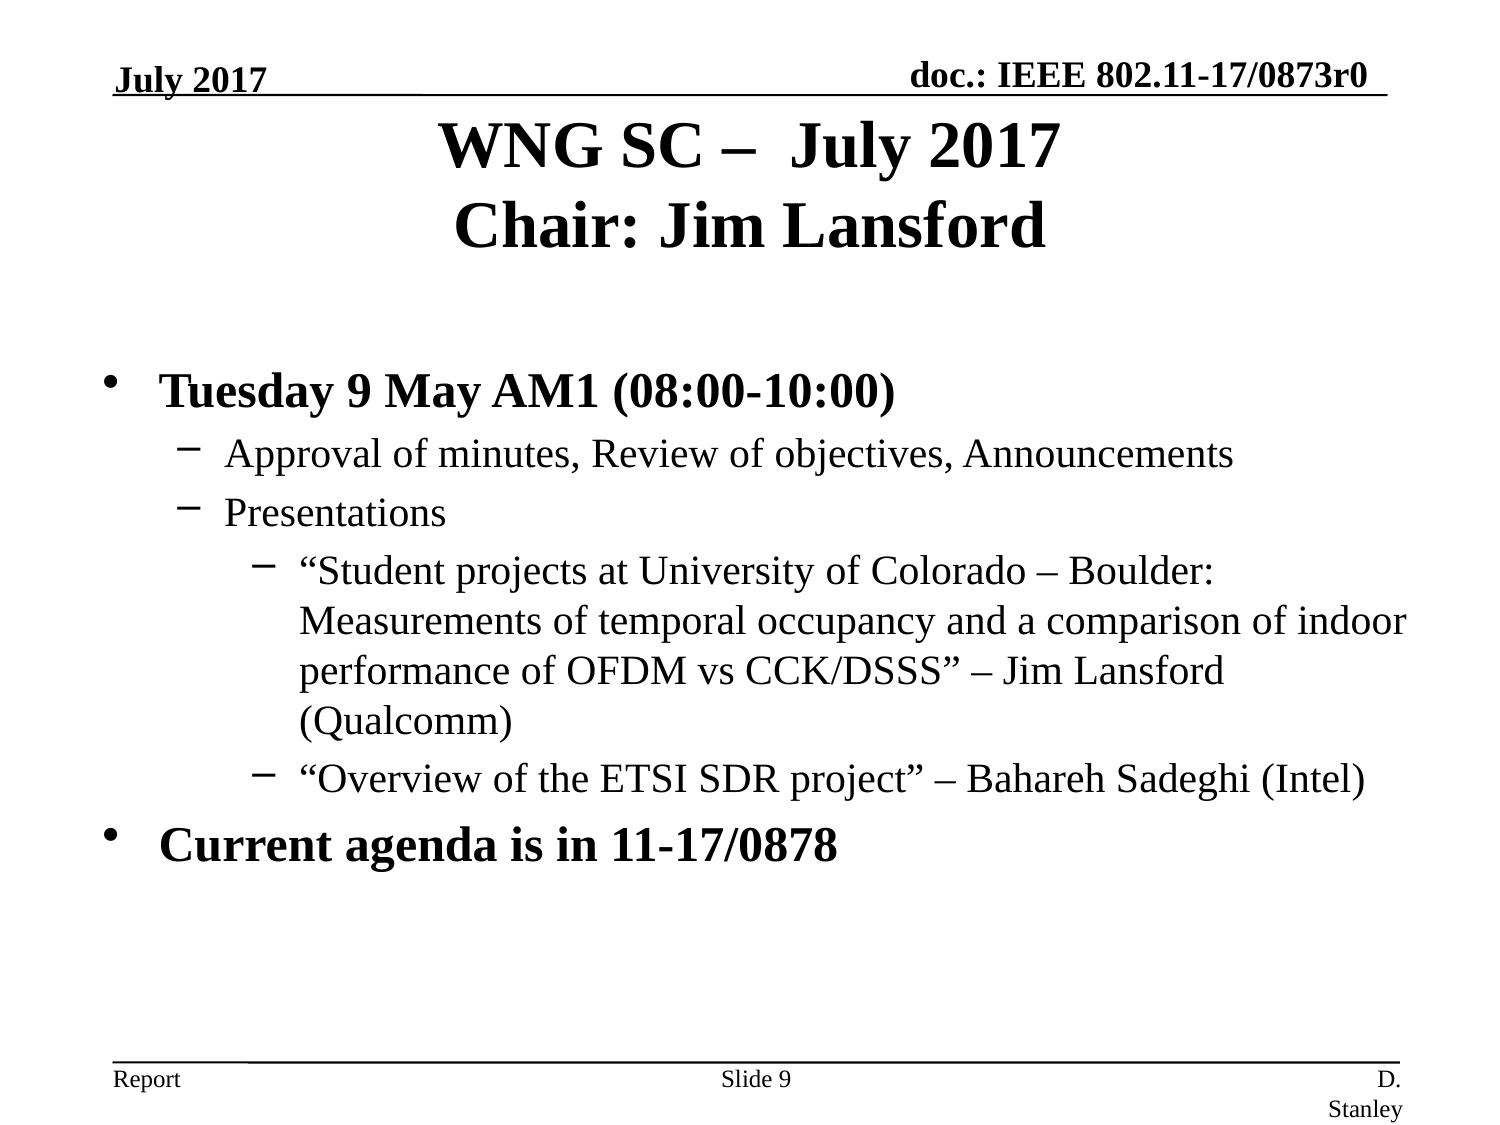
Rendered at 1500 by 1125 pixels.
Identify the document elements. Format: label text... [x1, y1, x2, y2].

slide_number Slide 9 [712, 1062, 800, 1093]
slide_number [114, 54, 309, 100]
footer D. Stanley, HP Enterprise [1325, 1062, 1402, 1093]
title WNG SC – July 2017 Chair: Jim Lansford [112, 125, 1388, 238]
text_box Tuesday 9 May AM1 (08:00-10:00) Approval of minutes, Review of objectives, Announcements Presentations “Student projects at University of Colorado – Boulder: Measurements of temporal occupancy and a comparison of indoor performance of OFDM vs CCK/DSSS” – Jim Lansford (Qualcomm) “Overview of the ETSI SDR project” – Bahareh Sadeghi (Intel) Current agenda is in 11-17/0878 [87, 350, 1450, 999]
